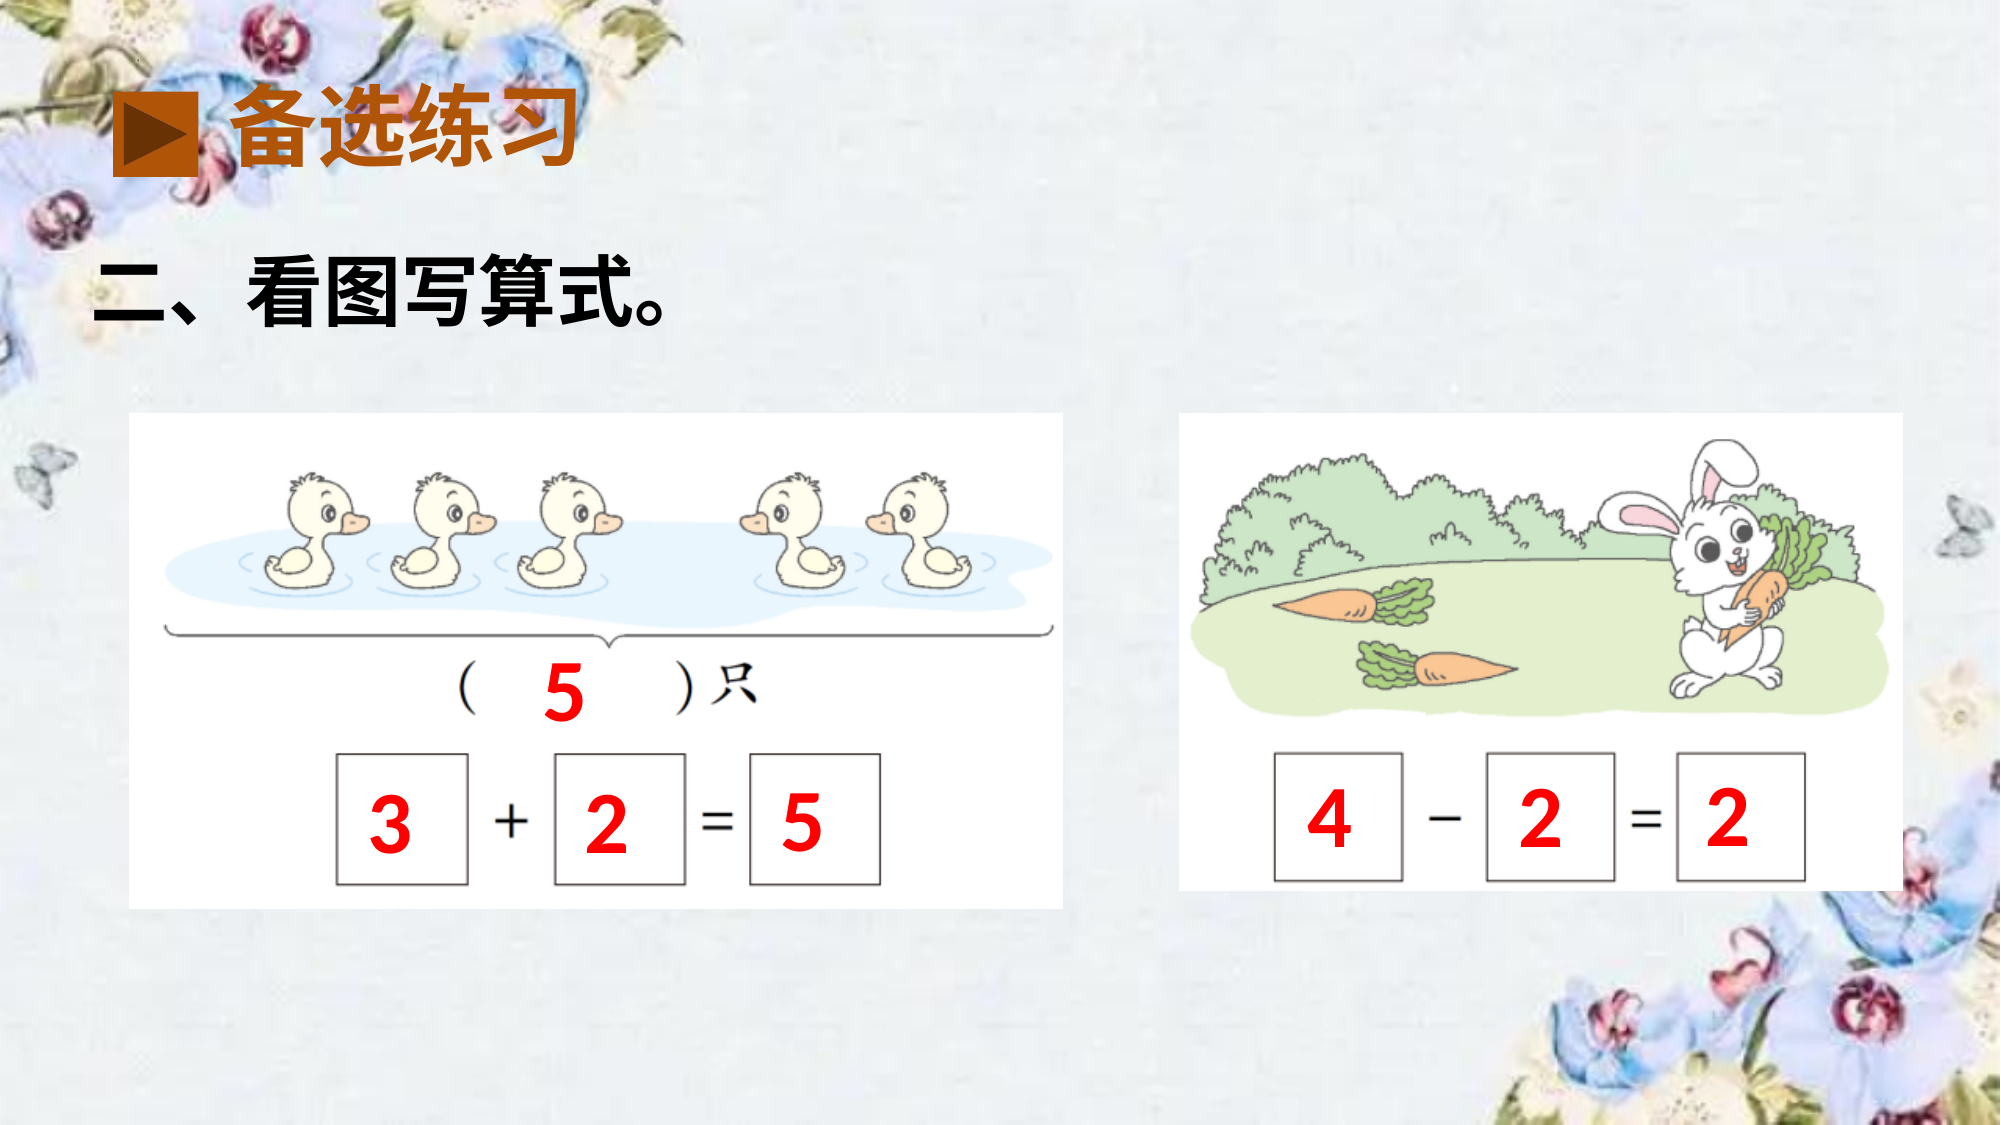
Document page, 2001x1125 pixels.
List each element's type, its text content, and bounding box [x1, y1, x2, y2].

picture [0, 0, 2000, 1125]
text_box 备选练习 [213, 63, 813, 185]
text_box 二、看图写算式。 [75, 216, 1045, 344]
text_box [112, 91, 199, 178]
